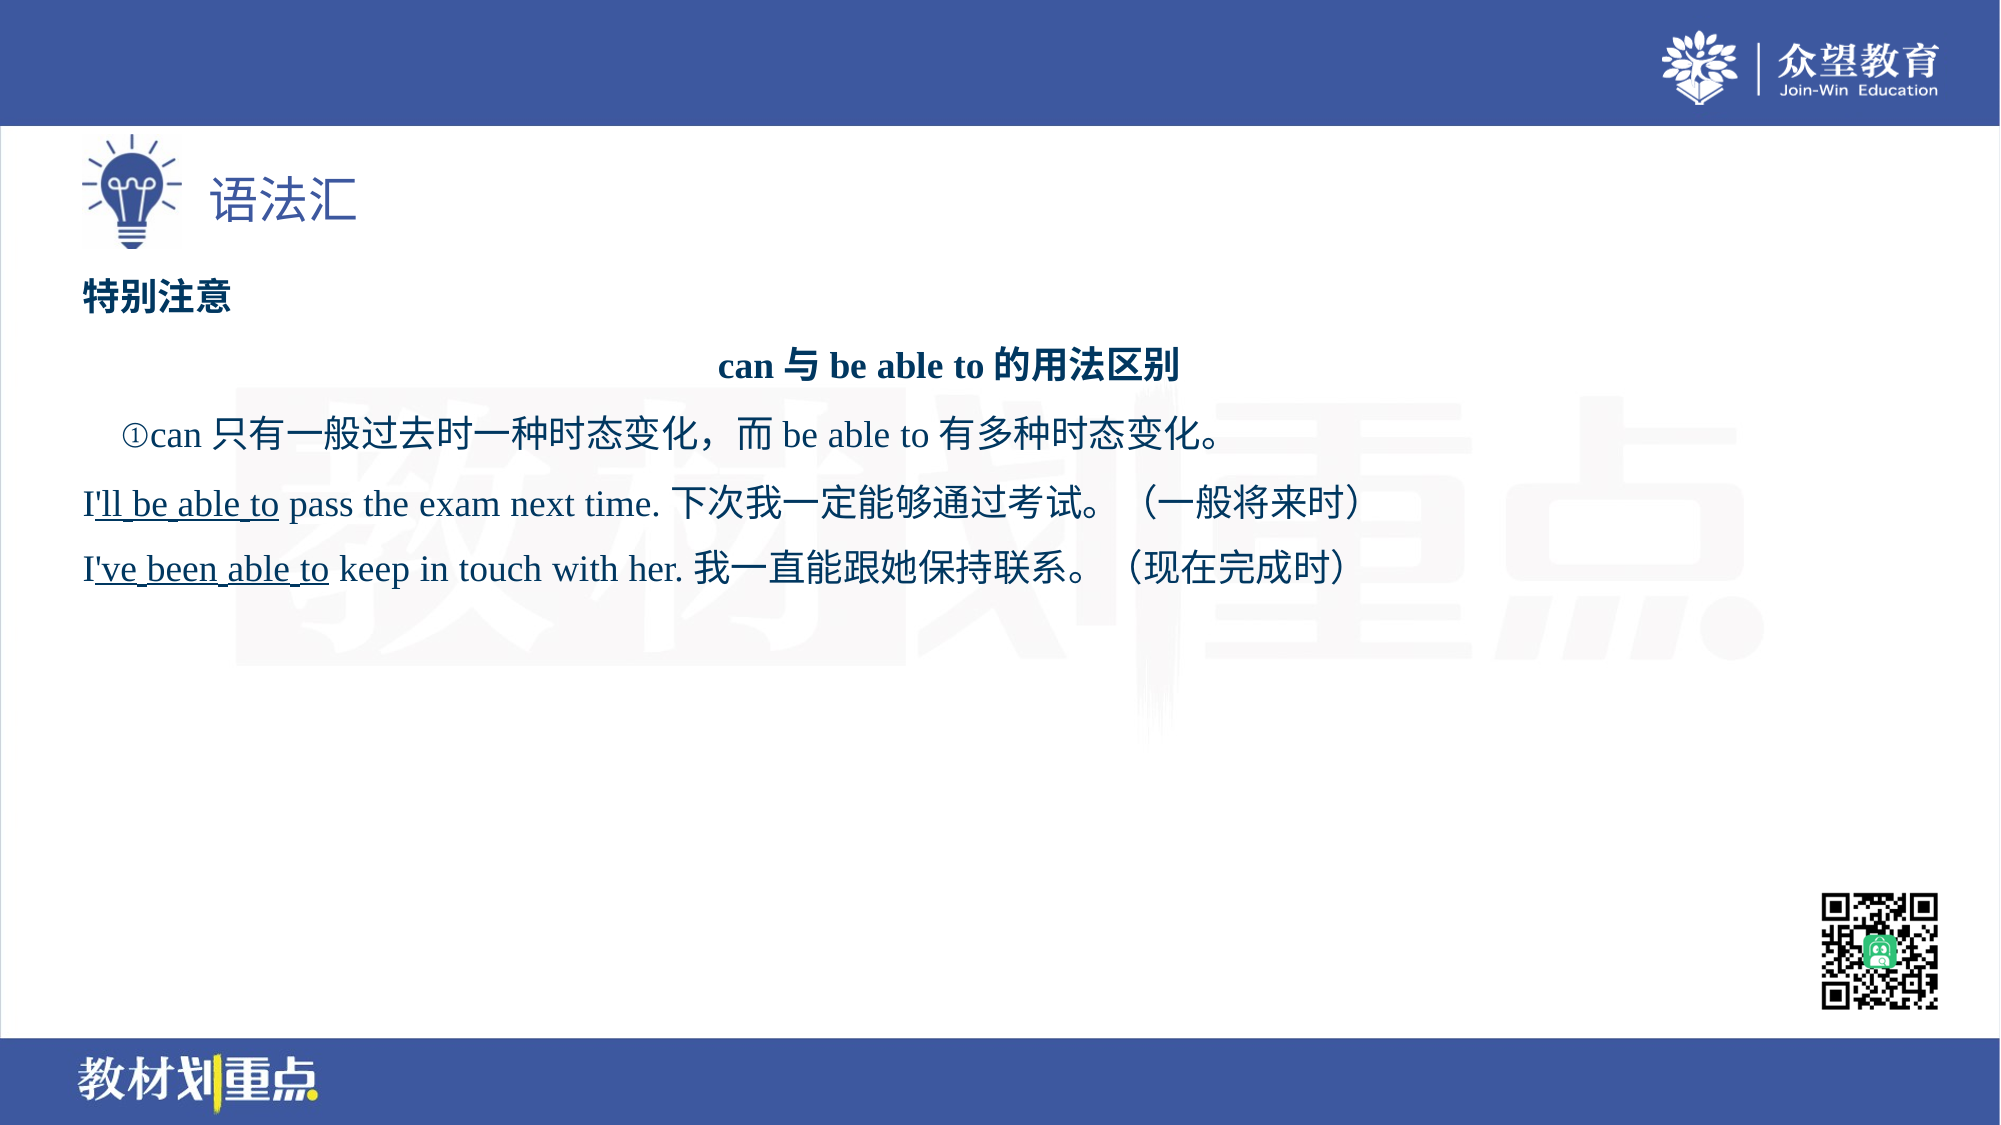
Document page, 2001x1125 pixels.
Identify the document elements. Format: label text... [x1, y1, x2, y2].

text_box 特别注意 can与be able to的用法区别 ①can只有一般过去时一种时态变化，而be able to有多种时态变化。 I'll be able to pass the exam next time.下次我一定能够通过考试。（一般将来时） I've been able to keep in touch with her.我一直能跟她保持联系。（现在完成时） [82, 248, 1817, 582]
picture [0, 0, 2000, 1125]
